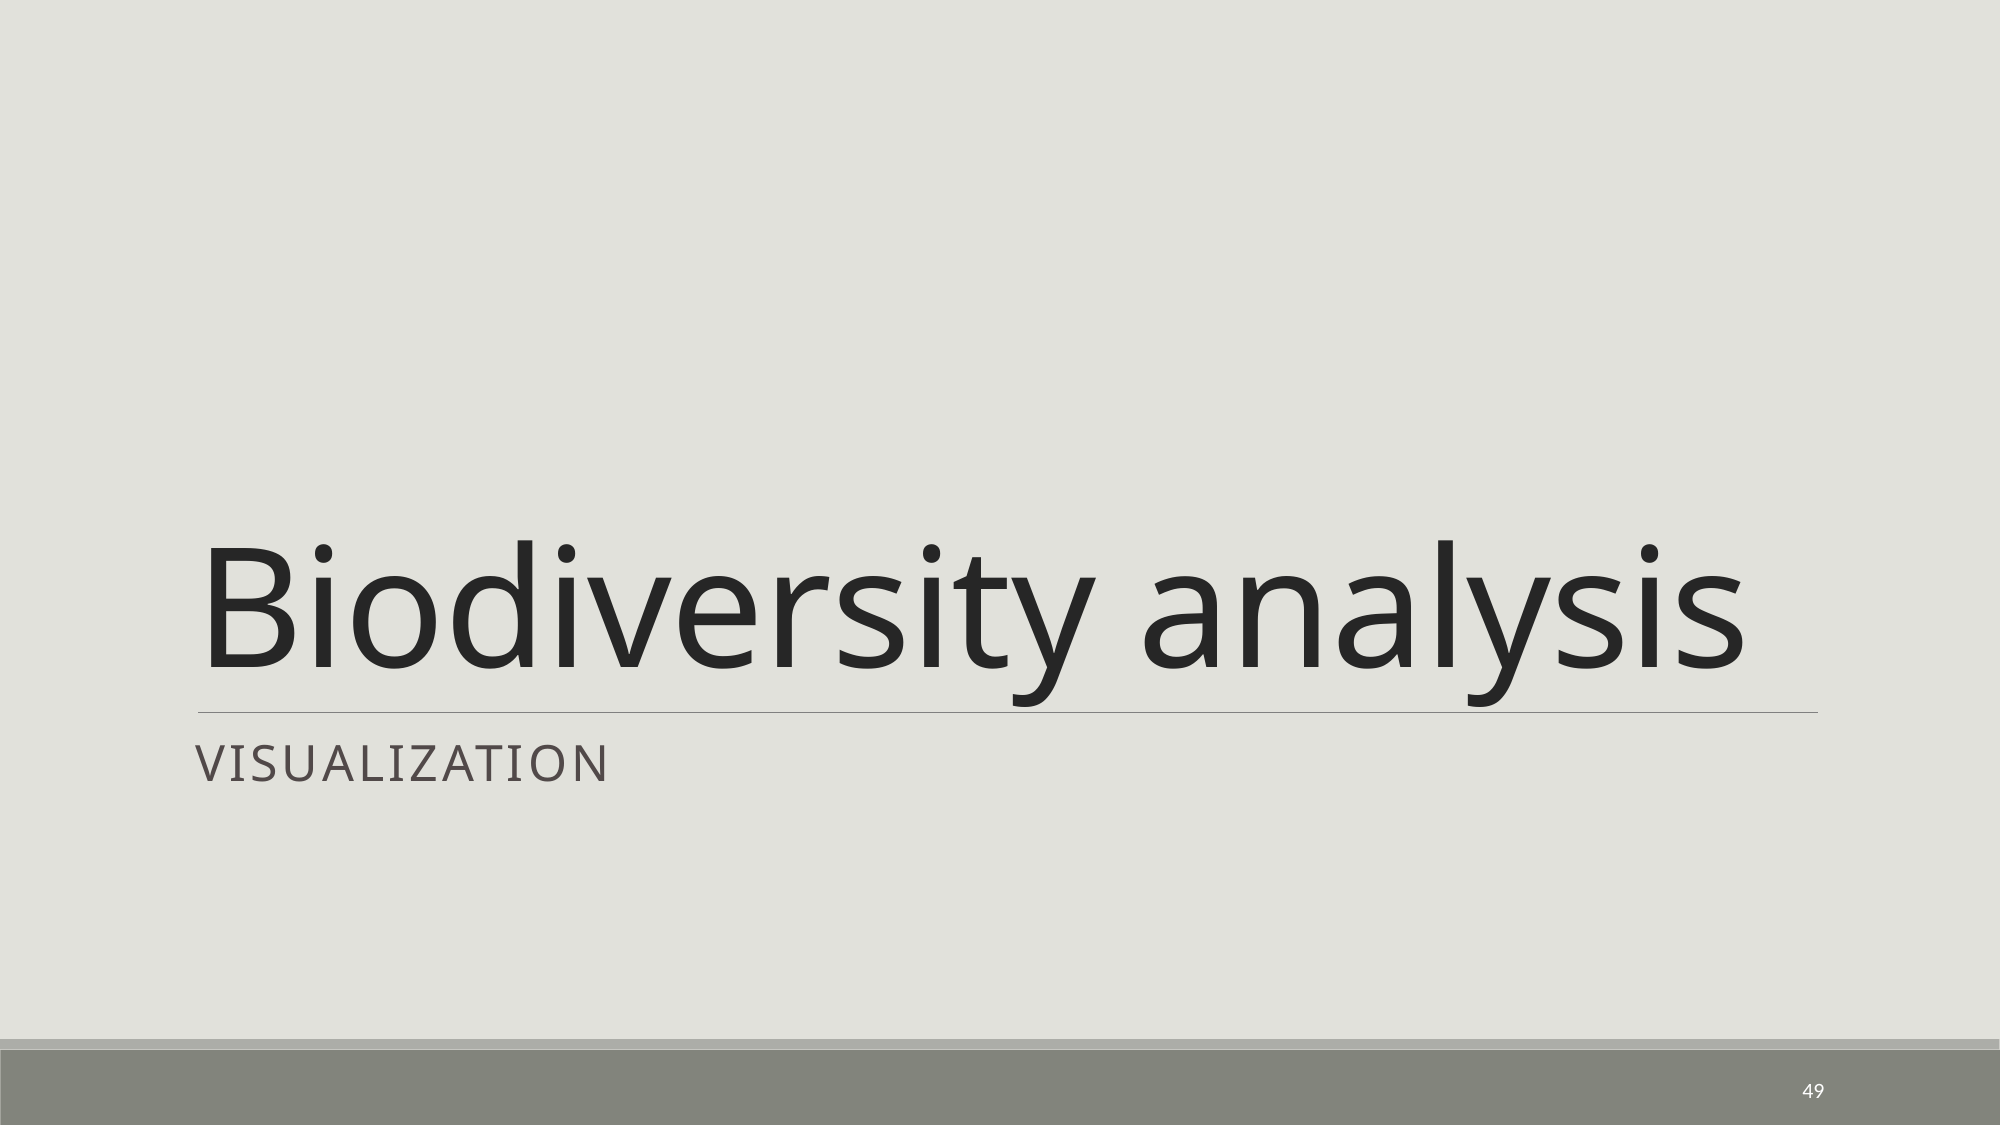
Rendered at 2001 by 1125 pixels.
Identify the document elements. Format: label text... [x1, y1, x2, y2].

slide_number 49 [1624, 1059, 1840, 1120]
title Biodiversity analysis [180, 124, 1830, 710]
list visualization [180, 730, 1830, 918]
